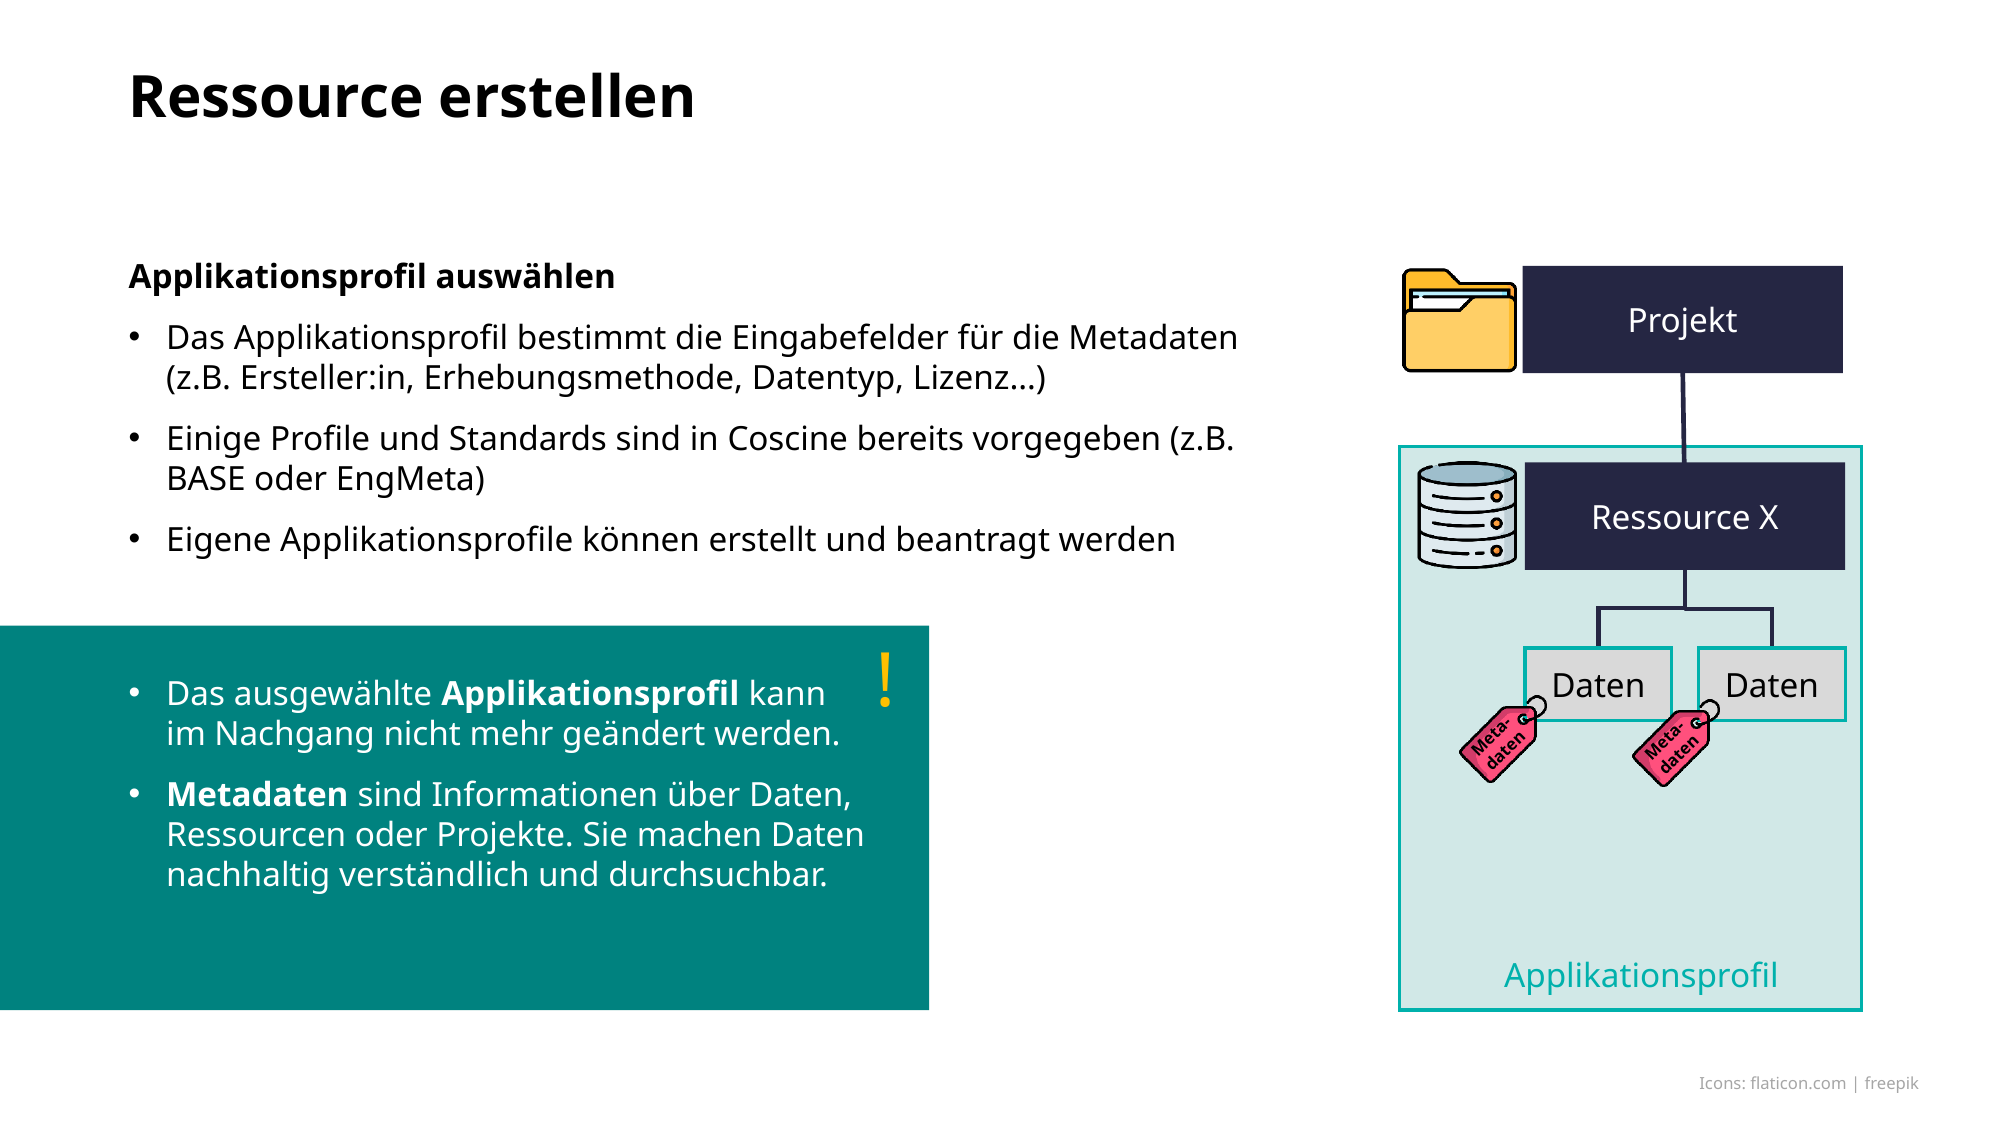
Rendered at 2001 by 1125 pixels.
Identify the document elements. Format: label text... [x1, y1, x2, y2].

text_box Icons: flaticon.com | freepik [1684, 1065, 2000, 1100]
text_box ! [860, 624, 928, 721]
text_box Das ausgewählte Applikationsprofil kann im Nachgang nicht mehr geändert werden. Metadaten sind Informationen über Daten, Ressourcen oder Projekte. Sie machen Daten nachhaltig verständlich und durchsuchbar. [113, 664, 883, 989]
title Ressource erstellen [114, 59, 1886, 148]
text_box [0, 624, 930, 1011]
list Applikationsprofil auswählen Das Applikationsprofil bestimmt die Eingabefelder für die Metadaten (z.B. Ersteller:in, Erhebungsmethode, Datentyp, Lizenz…) Einige Profile und Standards sind in Coscine bereits vorgegeben (z.B. BASE oder EngMeta) Eigene Applikationsprofile können erstellt und beantragt werden [114, 248, 1327, 607]
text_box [1399, 262, 1862, 1011]
